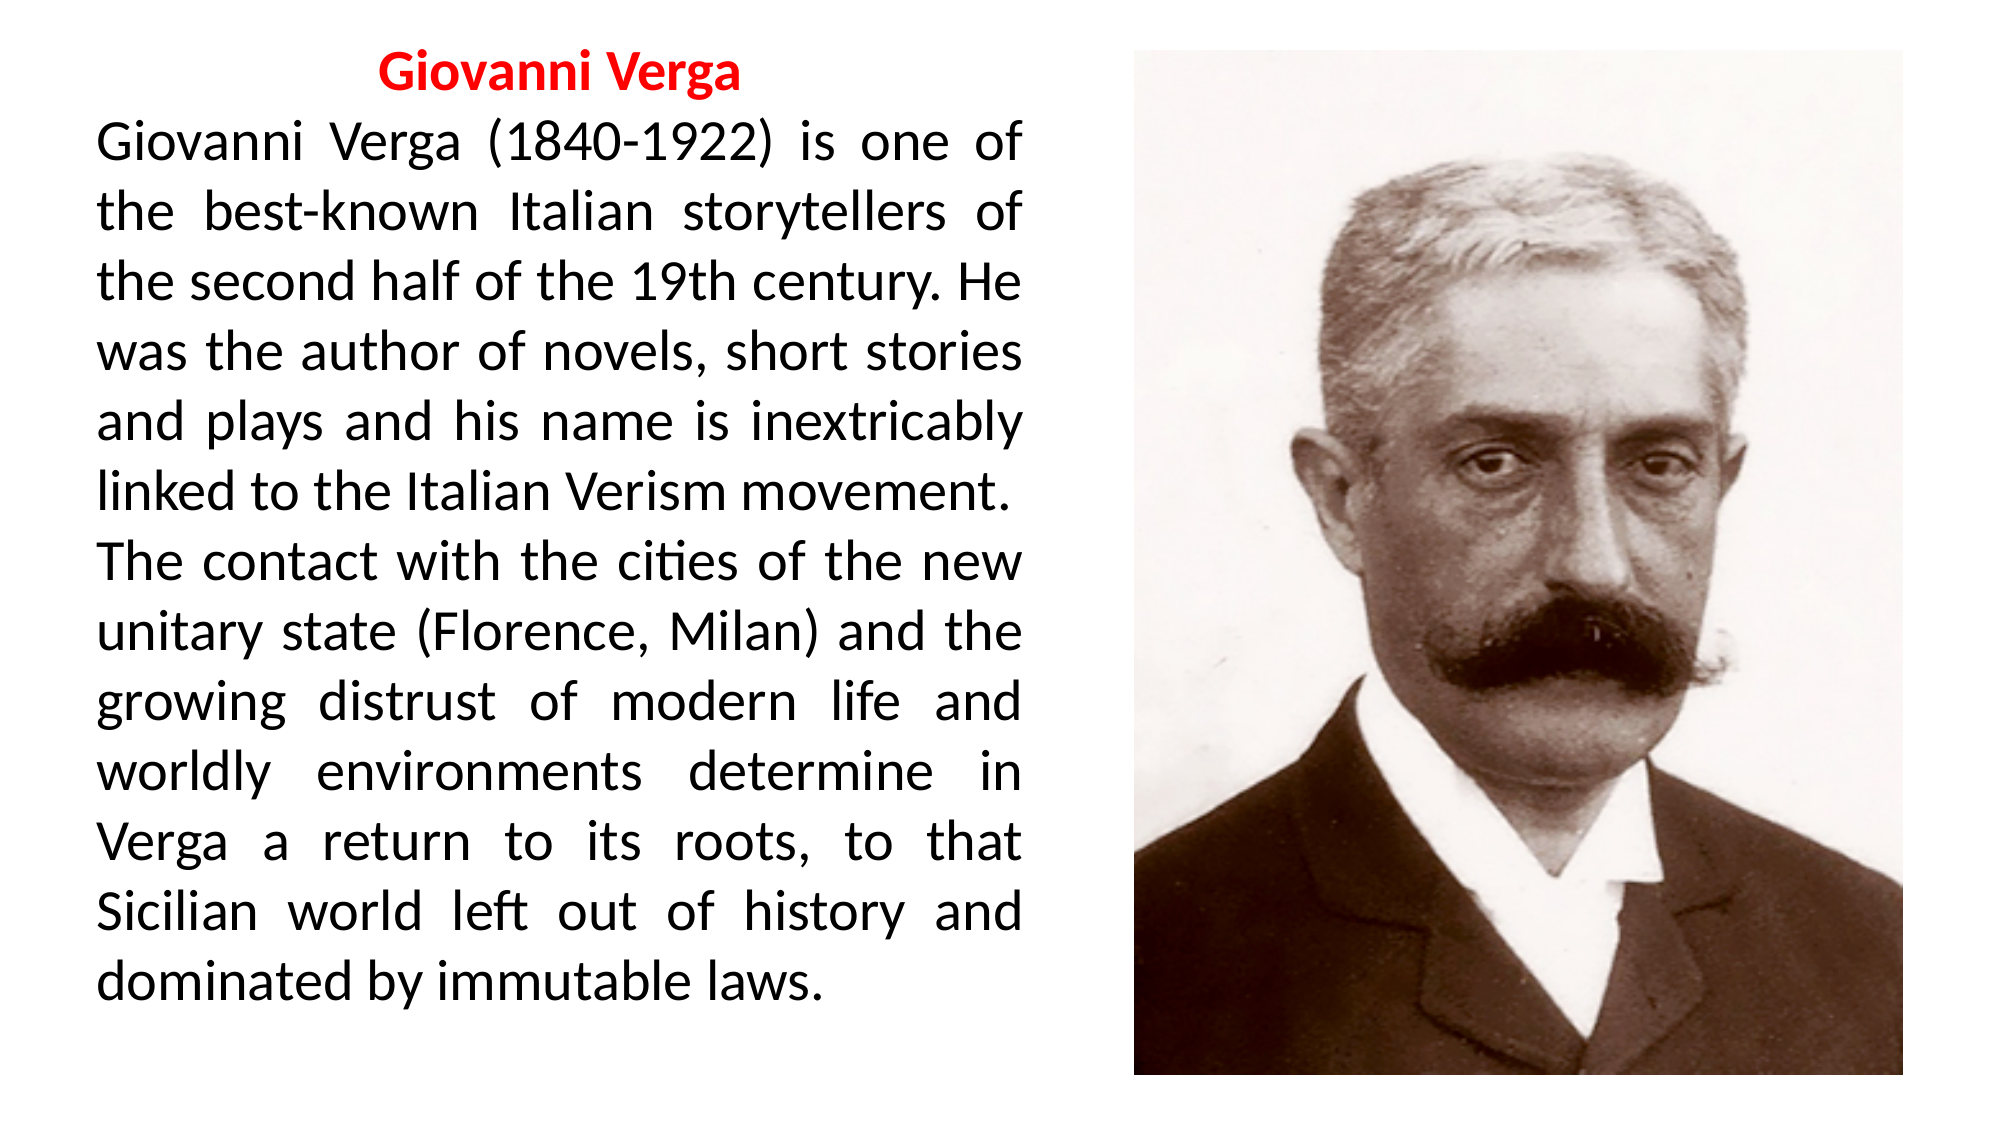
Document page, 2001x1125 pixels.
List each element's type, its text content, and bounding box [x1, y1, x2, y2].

text_box Giovanni Verga Giovanni Verga (1840-1922) is one of the best-known Italian storytellers of the second half of the 19th century. He was the author of novels, short stories and plays and his name is inextricably linked to the Italian Verism movement. The contact with the cities of the new unitary state (Florence, Milan) and the growing distrust of modern life and worldly environments determine in Verga a return to its roots, to that Sicilian world left out of history and dominated by immutable laws. [81, 24, 1039, 1020]
picture [1134, 50, 1903, 1075]
